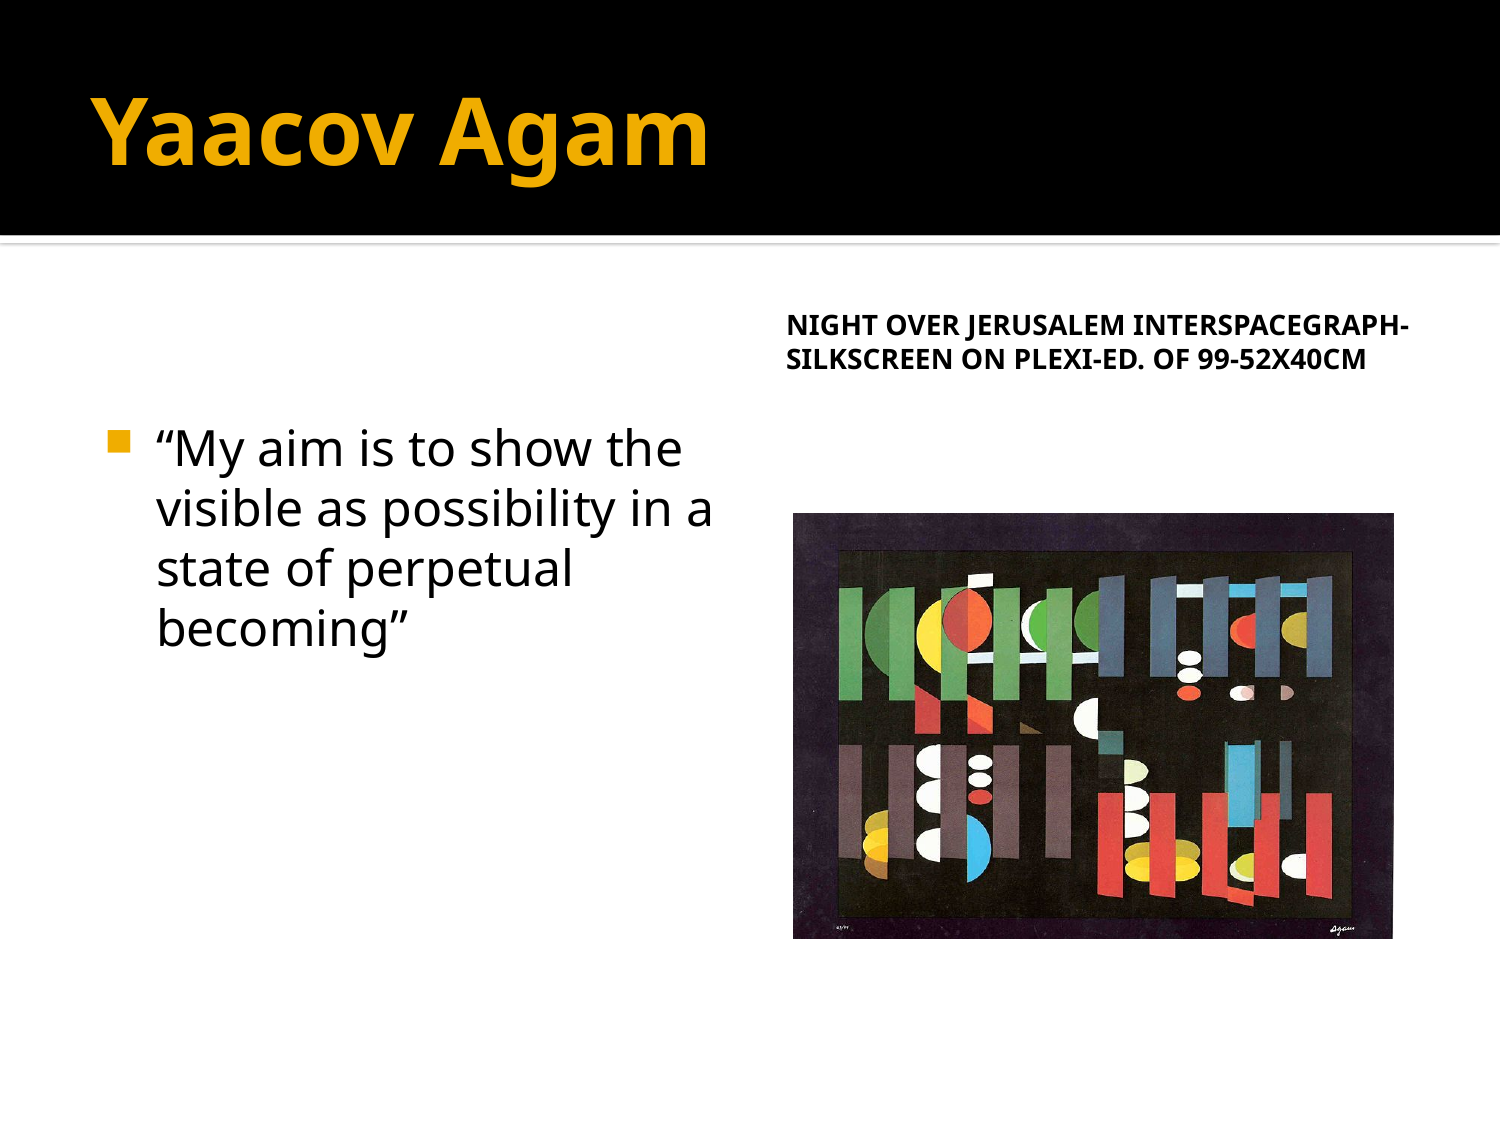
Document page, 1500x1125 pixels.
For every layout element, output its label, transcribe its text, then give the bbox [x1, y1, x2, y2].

list “My aim is to show the visible as possibility in a state of perpetual becoming” [75, 401, 738, 1050]
list Night over Jerusalem interspacegraph-silkscreen on plexi-ed. of 99-52x40cm [761, 278, 1425, 396]
title Yaacov Agam [75, 24, 1425, 231]
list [793, 513, 1394, 939]
